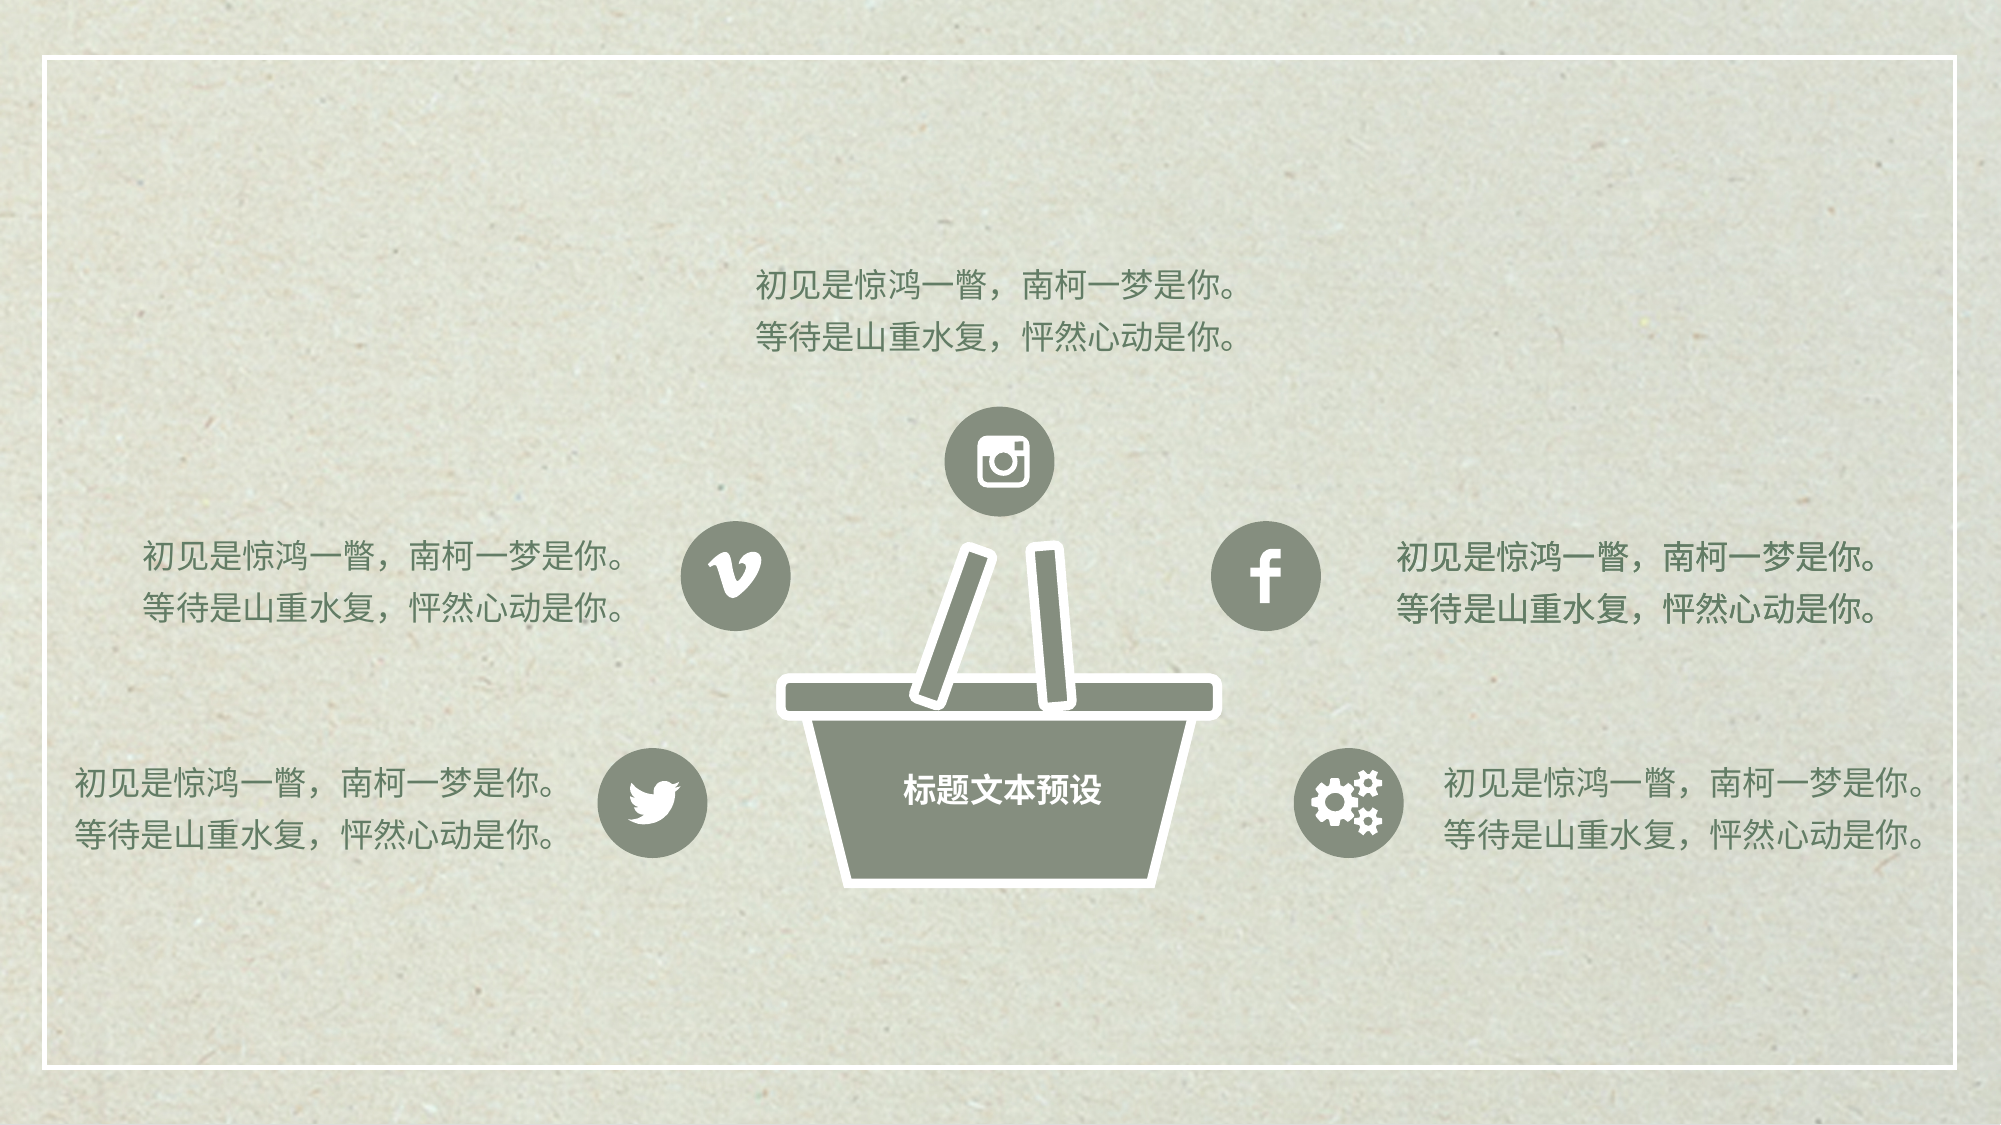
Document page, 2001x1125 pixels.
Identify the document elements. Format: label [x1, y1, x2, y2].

text_box [780, 545, 1218, 884]
text_box [1293, 748, 1404, 858]
picture [0, 0, 2001, 1124]
text_box [597, 748, 708, 858]
text_box [944, 406, 1055, 517]
text_box [1211, 521, 1321, 632]
text_box [680, 521, 791, 632]
